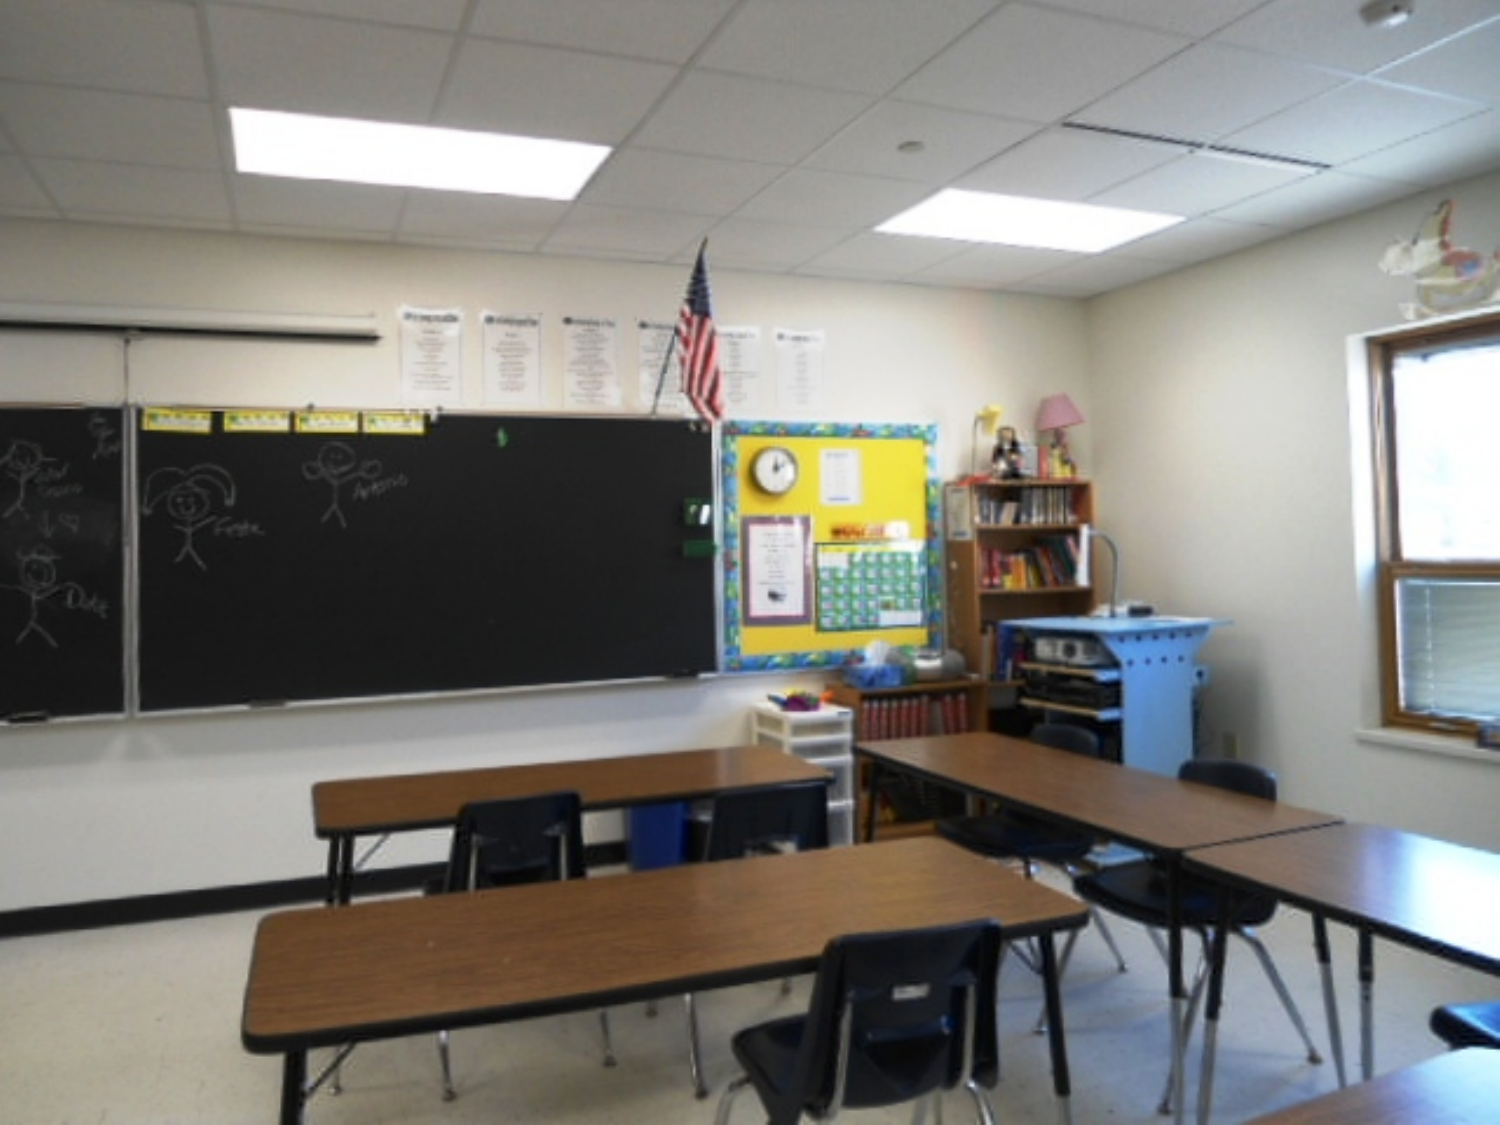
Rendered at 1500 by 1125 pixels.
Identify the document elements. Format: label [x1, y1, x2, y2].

list [0, 0, 1500, 1125]
